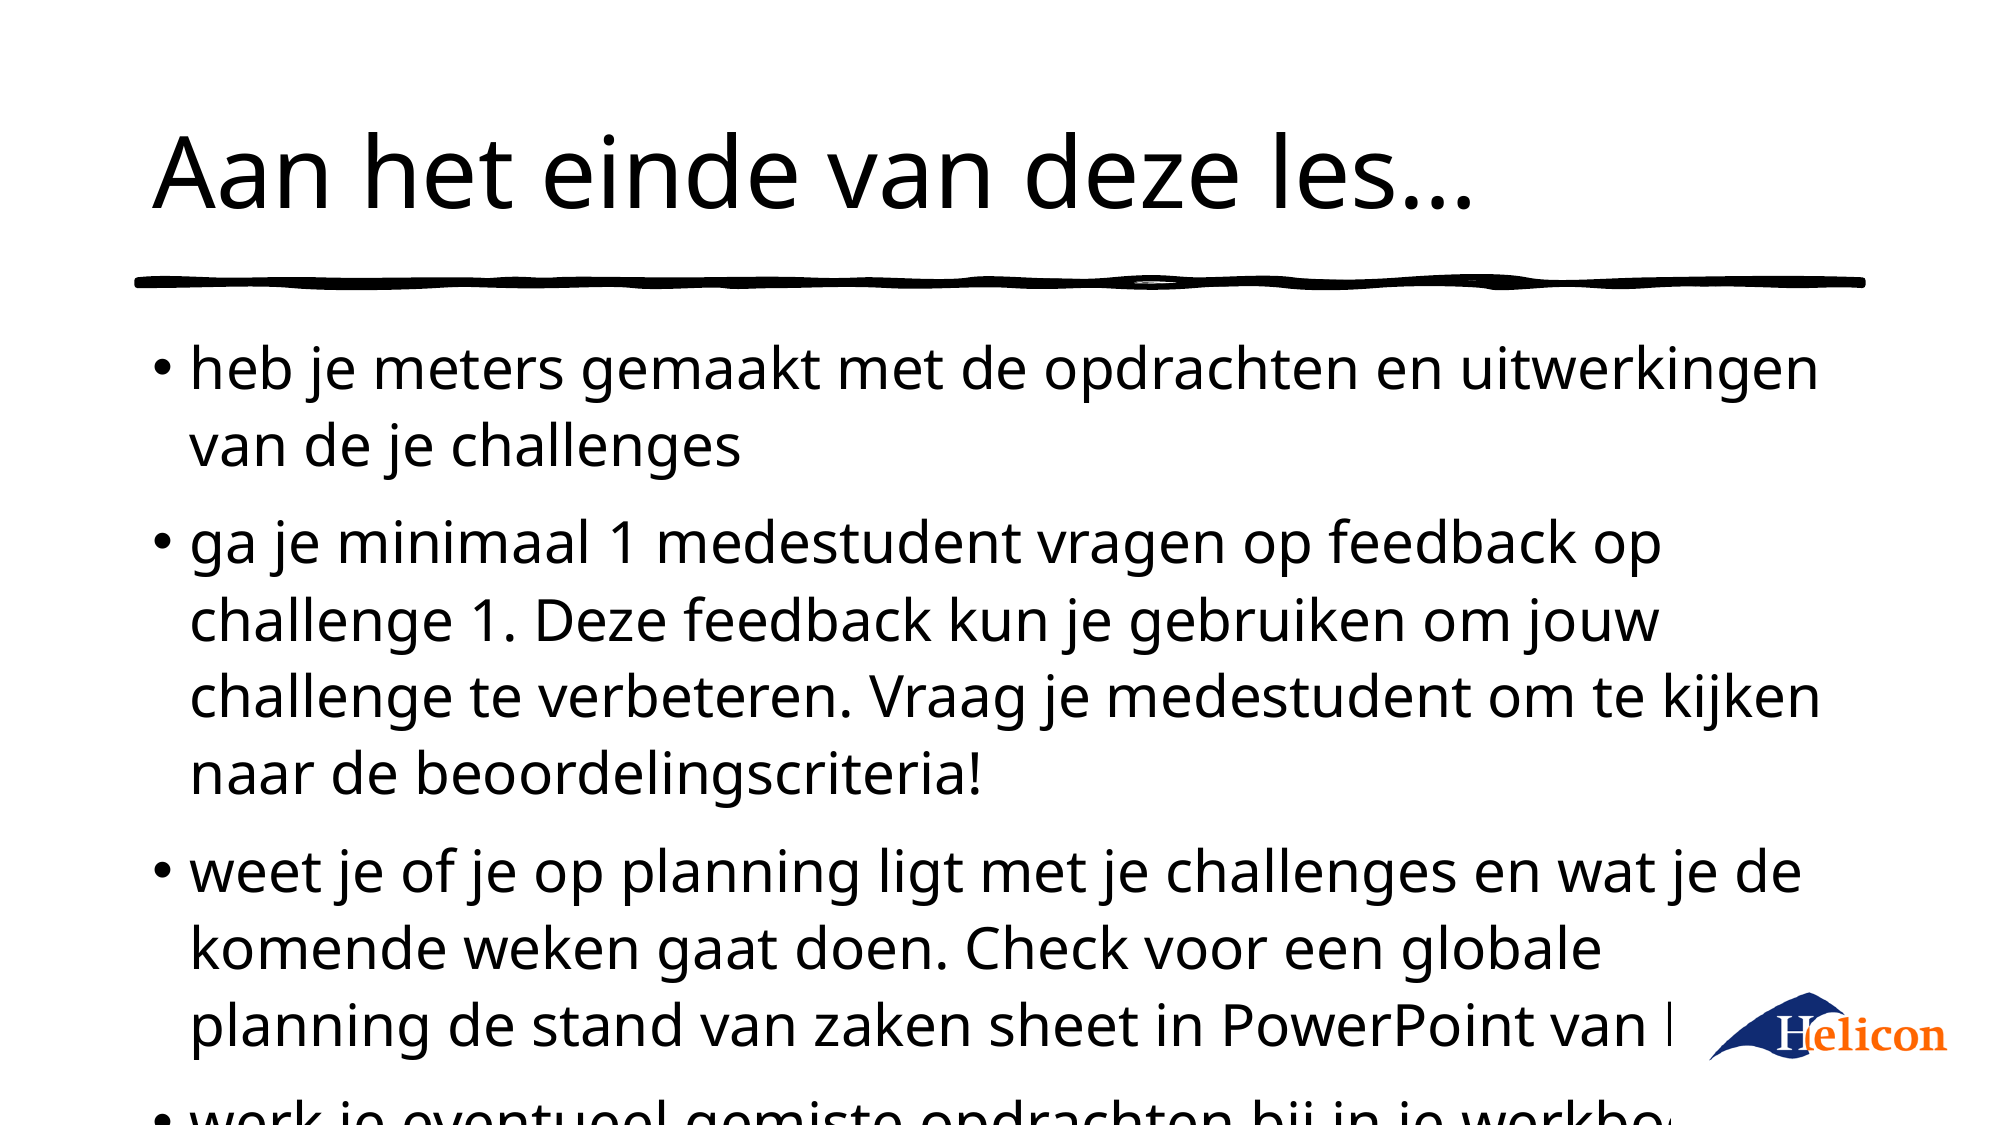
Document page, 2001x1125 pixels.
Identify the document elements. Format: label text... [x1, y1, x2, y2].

picture [1671, 952, 2000, 1125]
title Aan het einde van deze les… [137, 59, 1863, 278]
list heb je meters gemaakt met de opdrachten en uitwerkingen van de je challenges ga je minimaal 1 medestudent vragen op feedback op challenge 1. Deze feedback kun je gebruiken om jouw challenge te verbeteren. Vraag je medestudent om te kijken naar de beoordelingscriteria! weet je of je op planning ligt met je challenges en wat je de komende weken gaat doen. Check voor een globale planning de stand van zaken sheet in PowerPoint van les 10. werk je eventueel gemiste opdrachten bij in je werkboek zodat je alle skills die getoetst worden in het examen geoefend hebt [137, 316, 1863, 1014]
